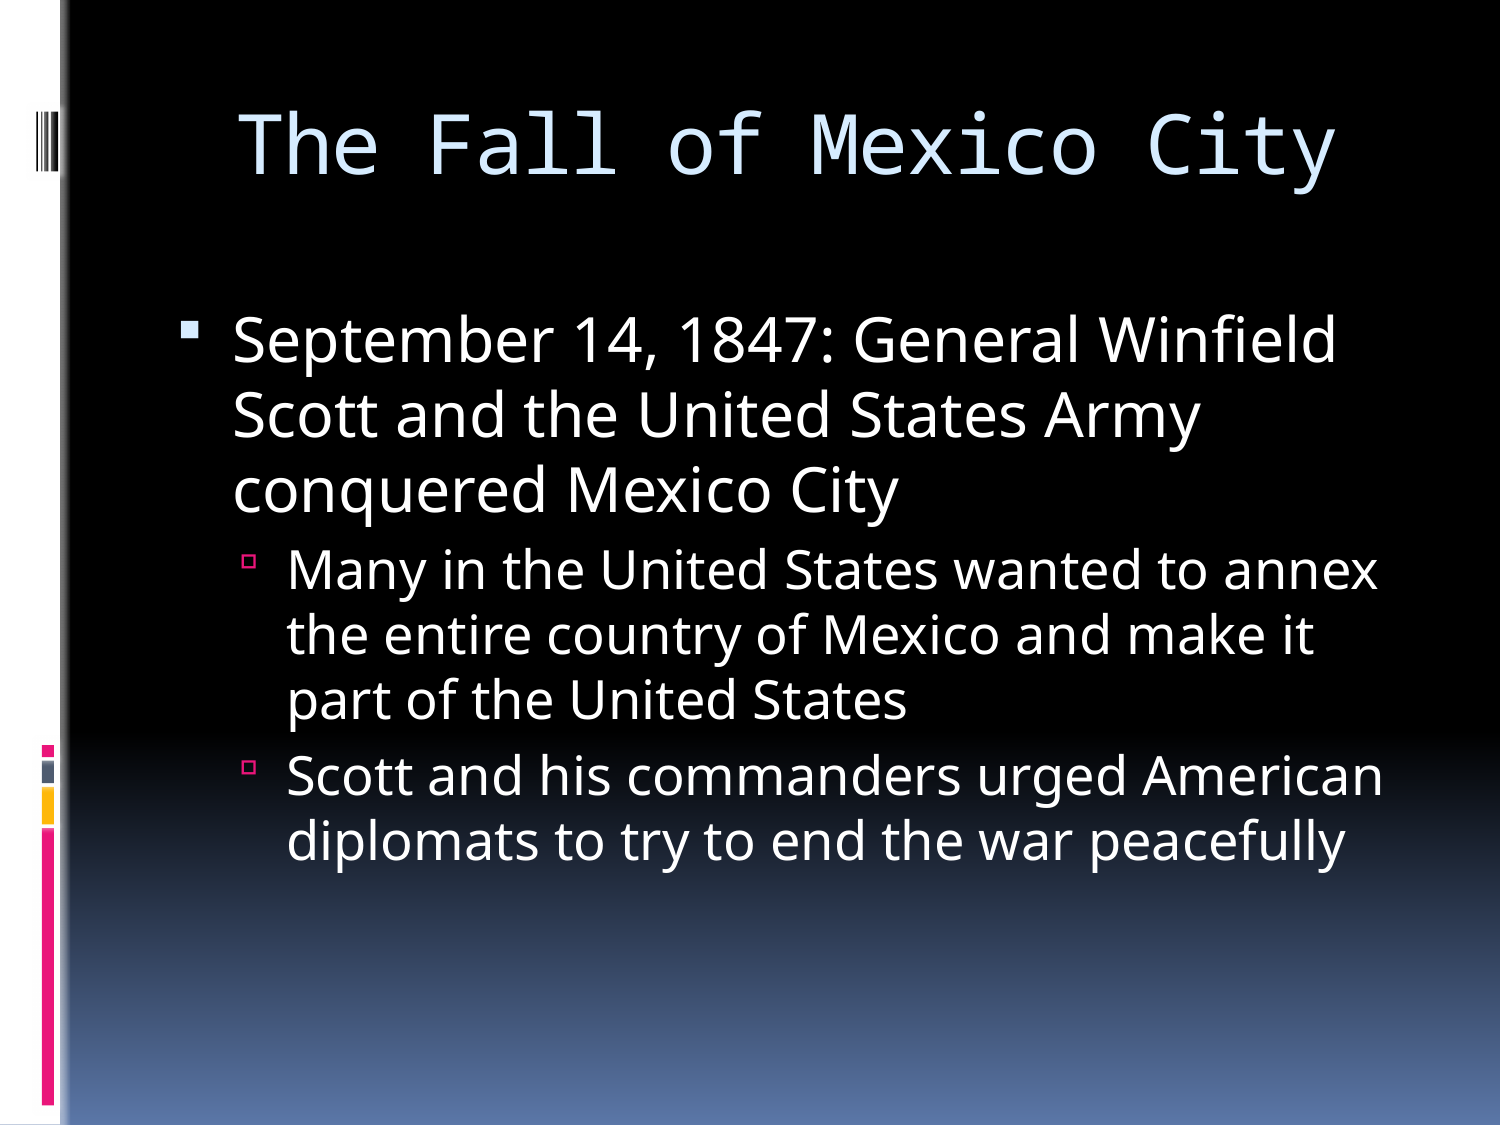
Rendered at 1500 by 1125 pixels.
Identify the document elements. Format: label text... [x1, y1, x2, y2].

title The Fall of Mexico City [150, 83, 1425, 234]
list September 14, 1847: General Winfield Scott and the United States Army conquered Mexico City Many in the United States wanted to annex the entire country of Mexico and make it part of the United States Scott and his commanders urged American diplomats to try to end the war peacefully [150, 292, 1425, 1043]
